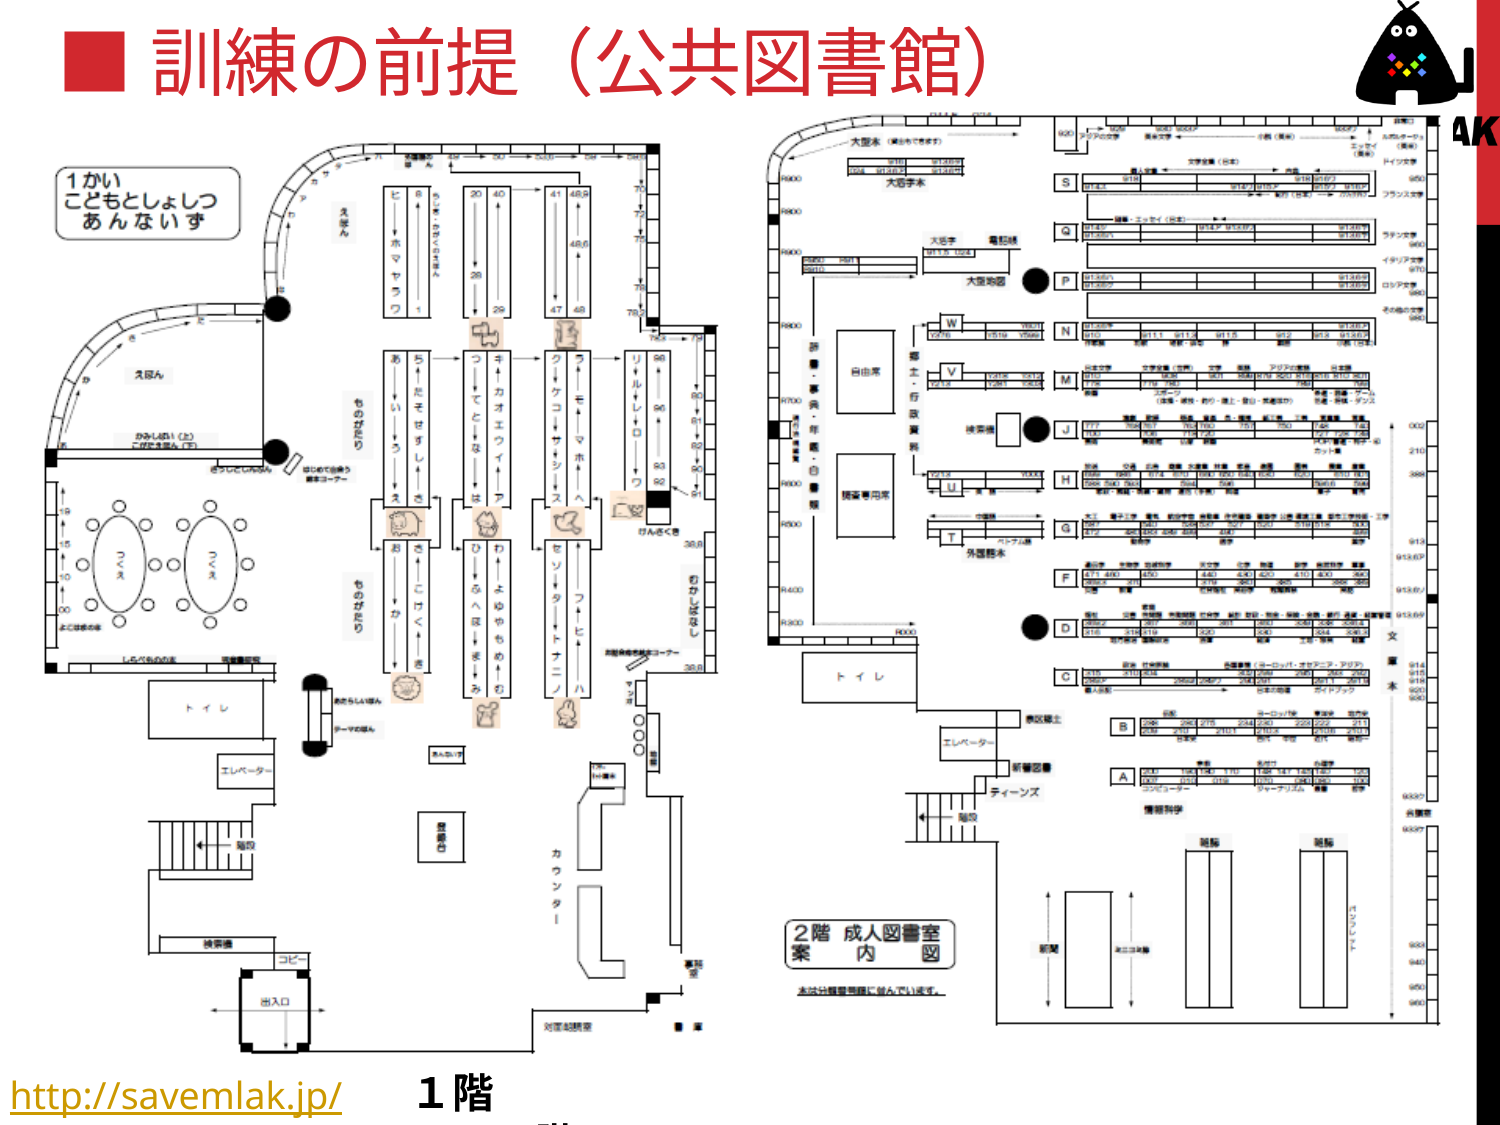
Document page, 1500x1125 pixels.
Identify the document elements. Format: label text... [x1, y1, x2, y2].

picture [34, 135, 723, 1065]
title ■訓練の前提（公共図書館） [42, 40, 1281, 114]
text_box http://savemlak.jp/ [0, 1064, 358, 1125]
text_box １階 ２階 [395, 1059, 1314, 1125]
picture [762, 0, 1500, 1041]
